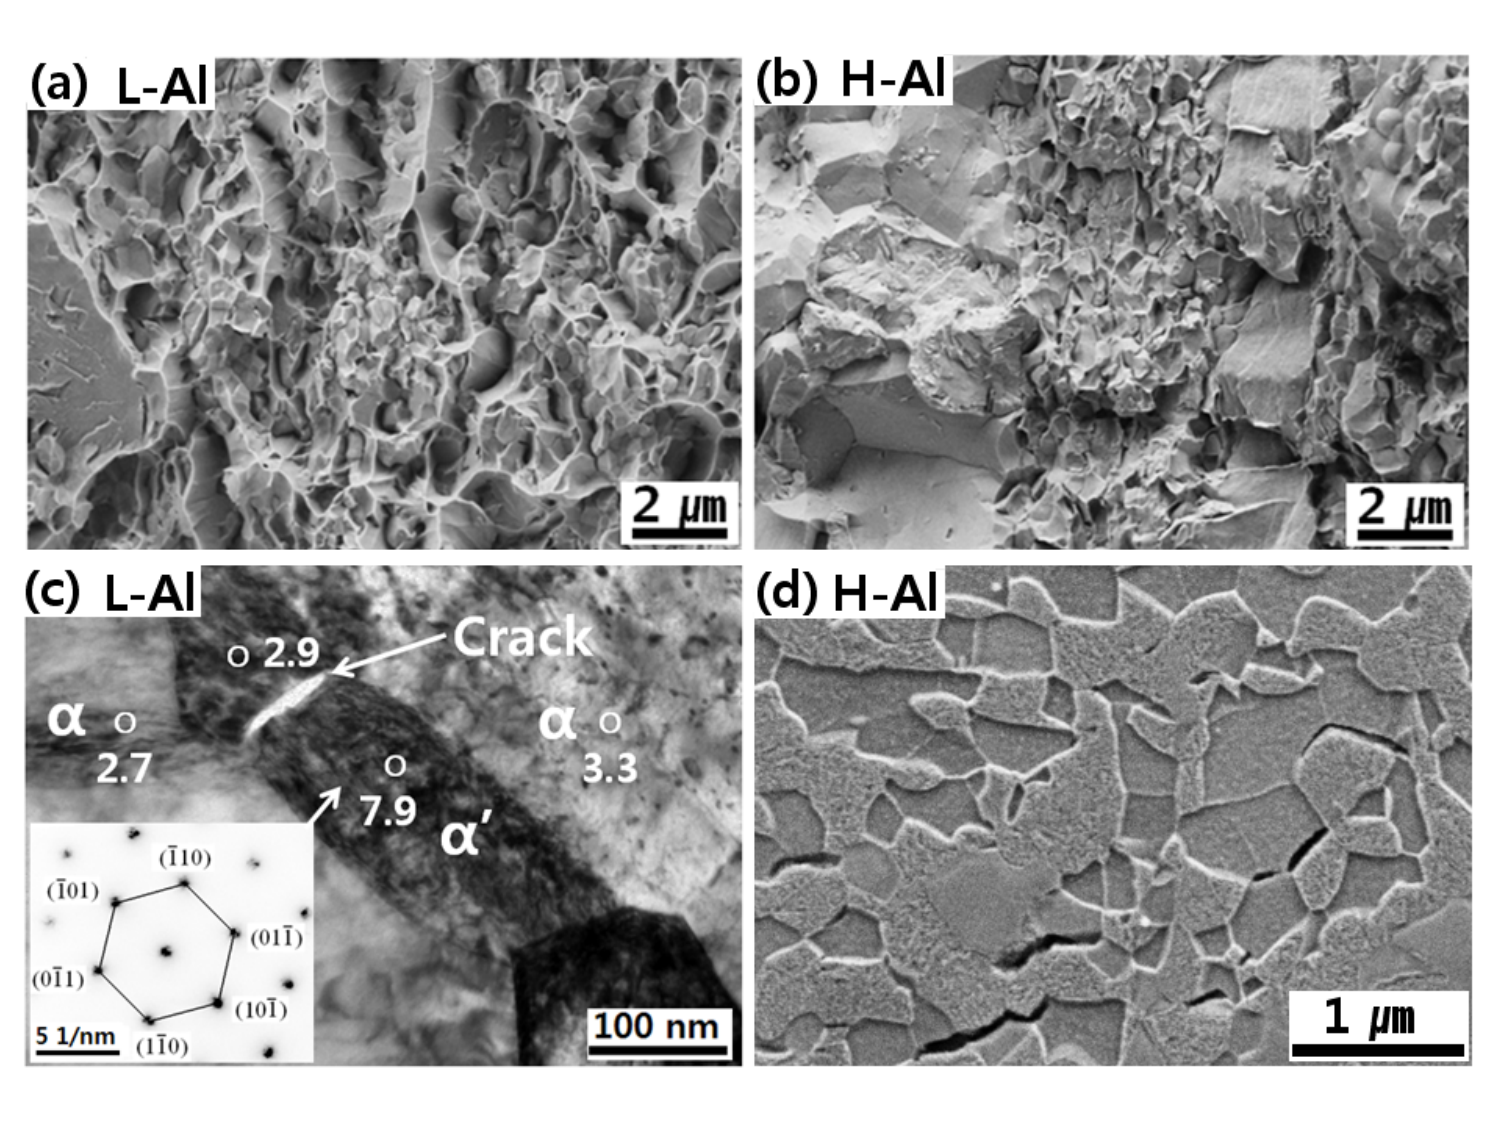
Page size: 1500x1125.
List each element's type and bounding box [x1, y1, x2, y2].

picture [23, 54, 1477, 1071]
